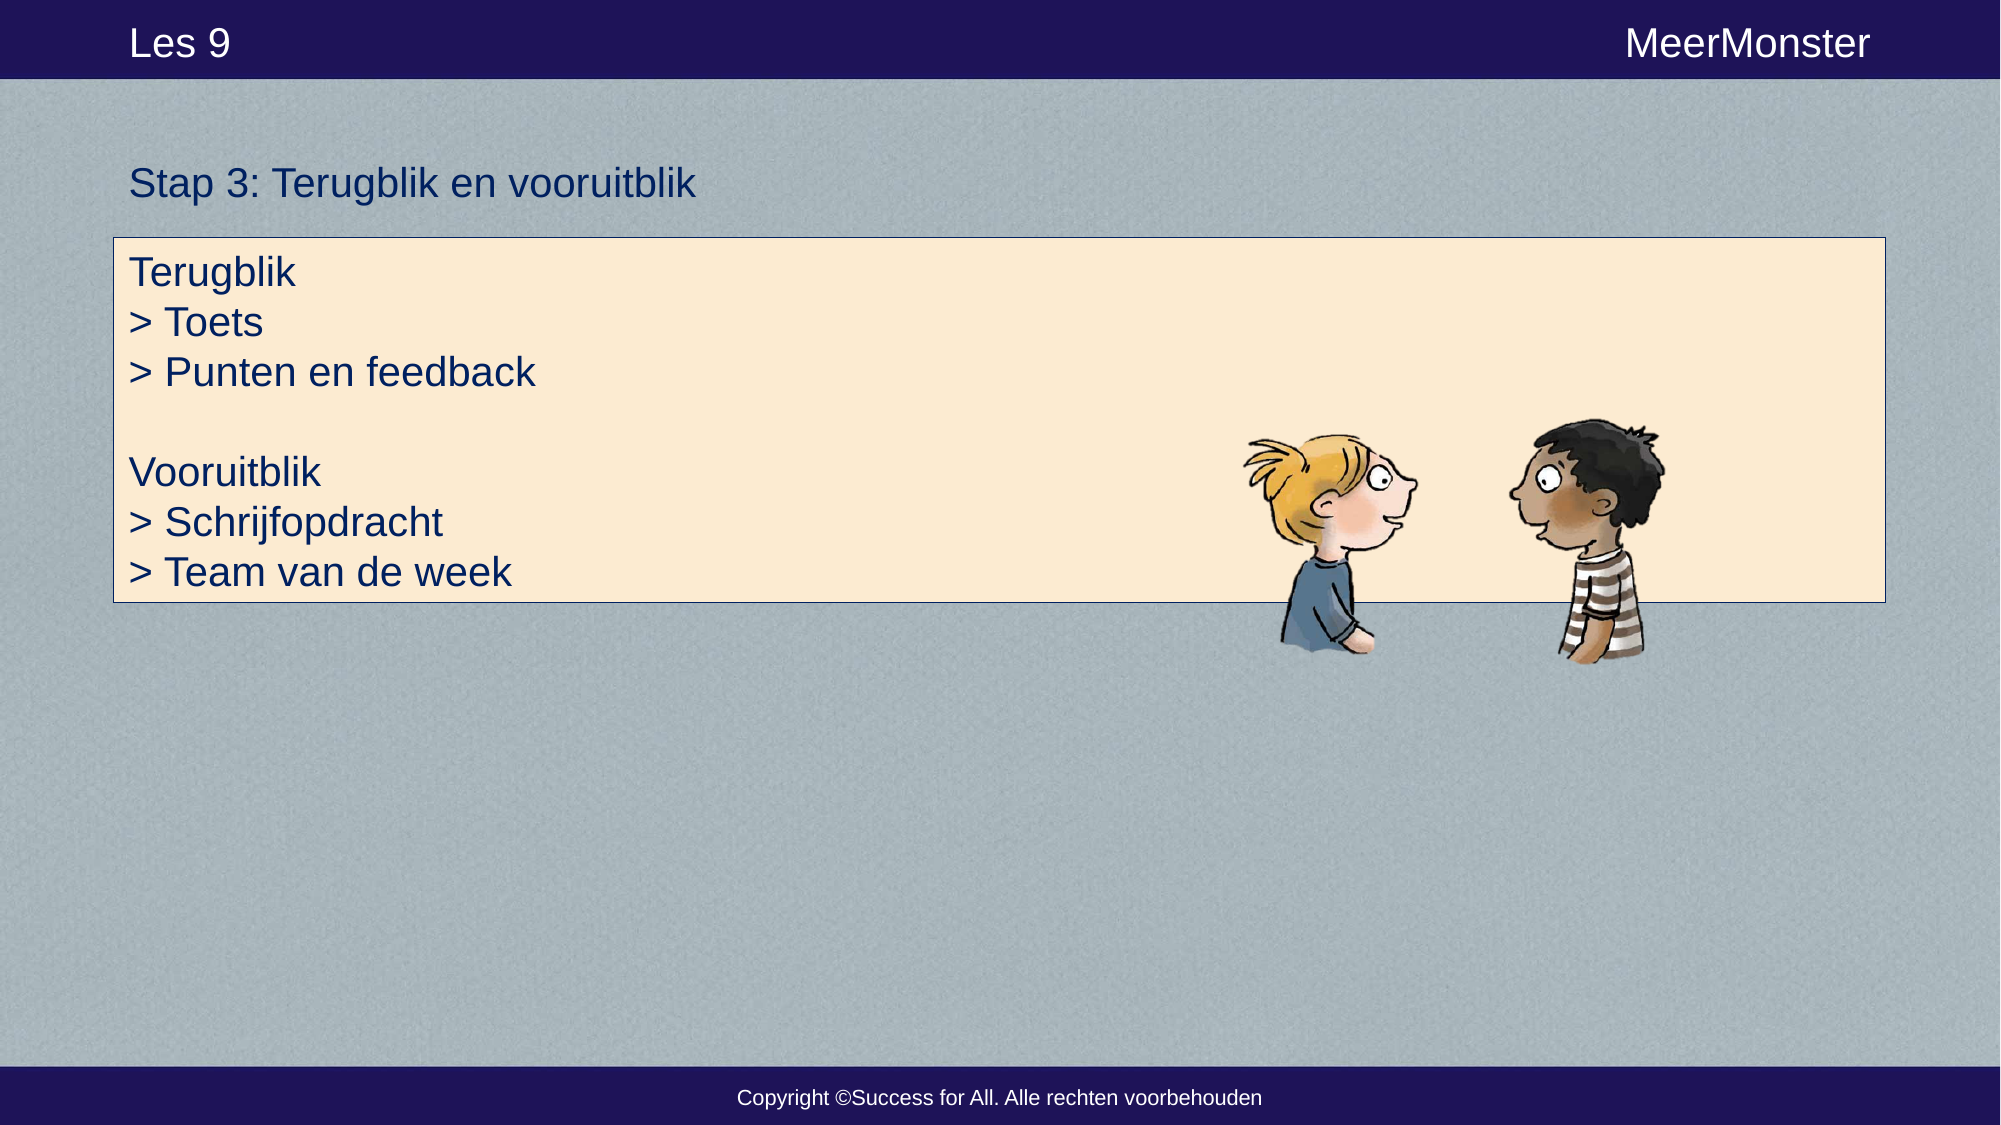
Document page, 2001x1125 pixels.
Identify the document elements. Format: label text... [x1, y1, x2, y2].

text_box Terugblik > Toets > Punten en feedback Vooruitblik > Schrijfopdracht > Team van de week [113, 237, 1886, 603]
picture [0, 0, 2001, 1125]
text_box Les 9 [114, 8, 354, 73]
text_box Stap 3: Terugblik en vooruitblik [113, 148, 1635, 214]
text_box Copyright ©Success for All. Alle rechten voorbehouden [0, 1076, 2000, 1125]
text_box MeerMonster [999, 8, 1886, 73]
